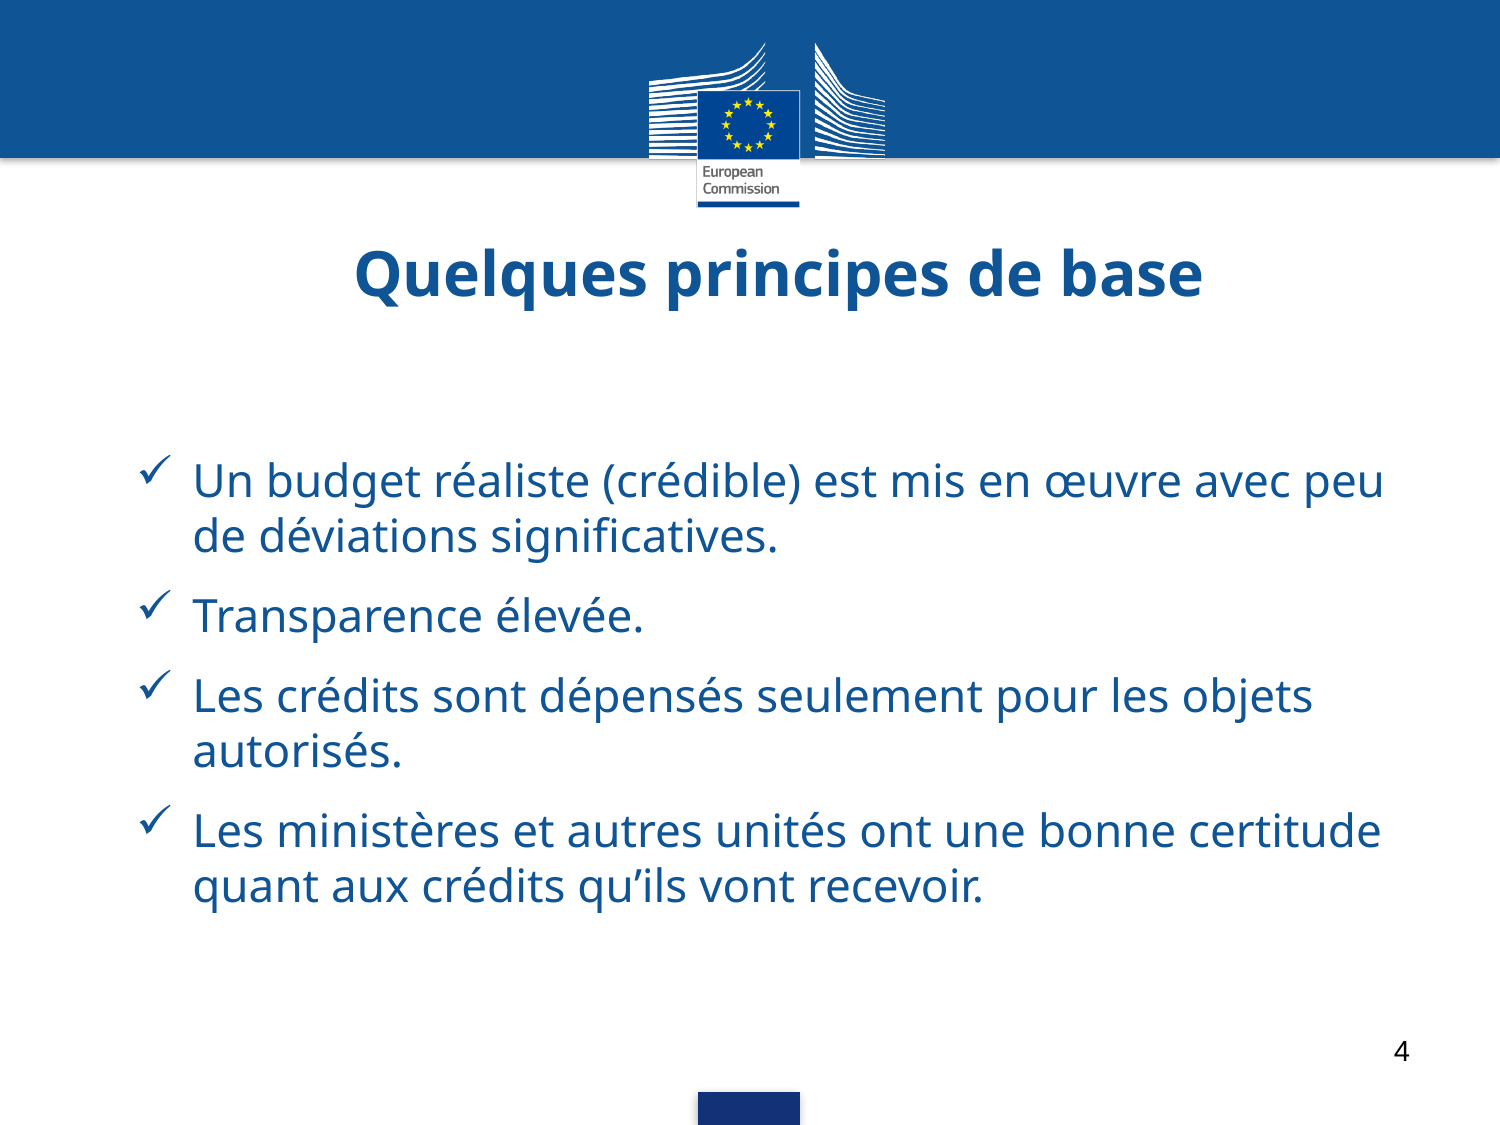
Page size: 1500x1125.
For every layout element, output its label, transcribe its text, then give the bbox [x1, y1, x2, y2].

title Quelques principes de base [0, 207, 1500, 336]
list Un budget réaliste (crédible) est mis en œuvre avec peu de déviations significatives. Transparence élevée. Les crédits sont dépensés seulement pour les objets autorisés. Les ministères et autres unités ont une bonne certitude quant aux crédits qu’ils vont recevoir. [74, 444, 1426, 941]
slide_number 4 [1074, 1024, 1426, 1103]
picture [649, 42, 885, 207]
